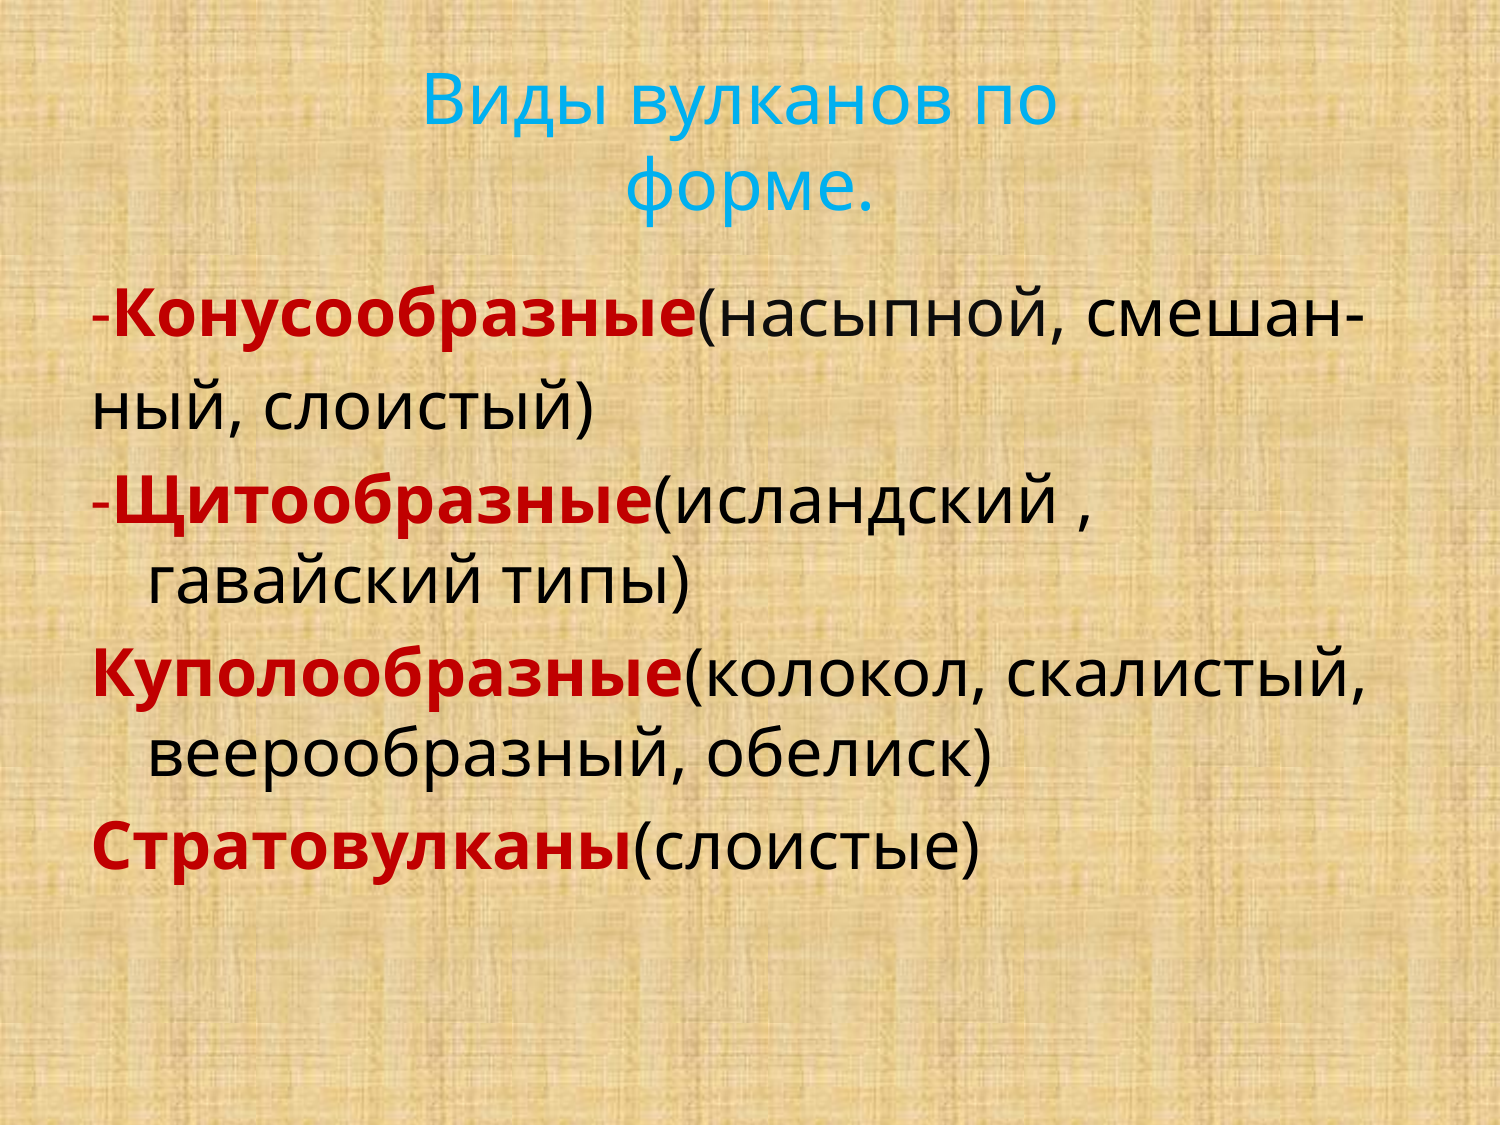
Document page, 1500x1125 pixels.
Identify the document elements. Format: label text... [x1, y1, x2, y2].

picture [0, 0, 1500, 1125]
title Виды вулканов по форме. [75, 45, 1425, 233]
list -Конусообразные(насыпной, смешан- ный, слоистый) -Щитообразные(исландский , гавайский типы) Куполообразные(колокол, скалистый, веерообразный, обелиск) Стратовулканы(слоистые) [75, 262, 1425, 1005]
